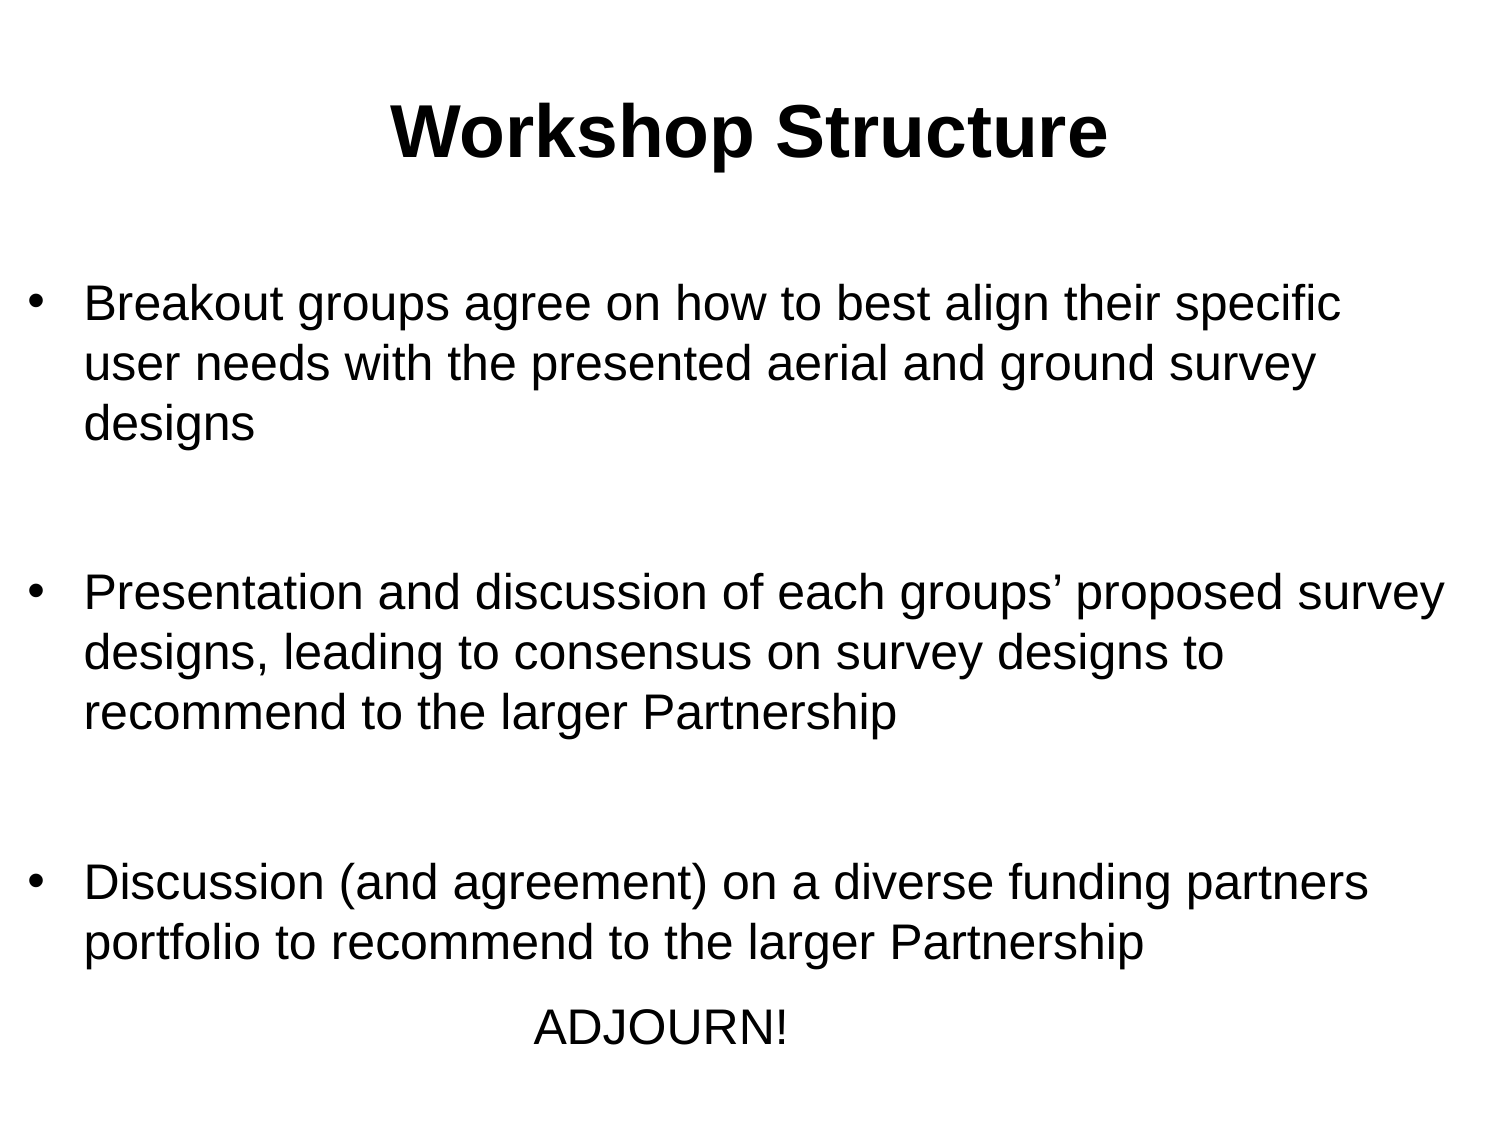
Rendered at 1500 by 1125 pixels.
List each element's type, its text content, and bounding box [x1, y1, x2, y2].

text_box Breakout groups agree on how to best align their specific user needs with the presented aerial and ground survey designs Presentation and discussion of each groups’ proposed survey designs, leading to consensus on survey designs to recommend to the larger Partnership Discussion (and agreement) on a diverse funding partners portfolio to recommend to the larger Partnership ADJOURN! [12, 262, 1463, 1063]
text_box Workshop Structure [0, 74, 1500, 180]
